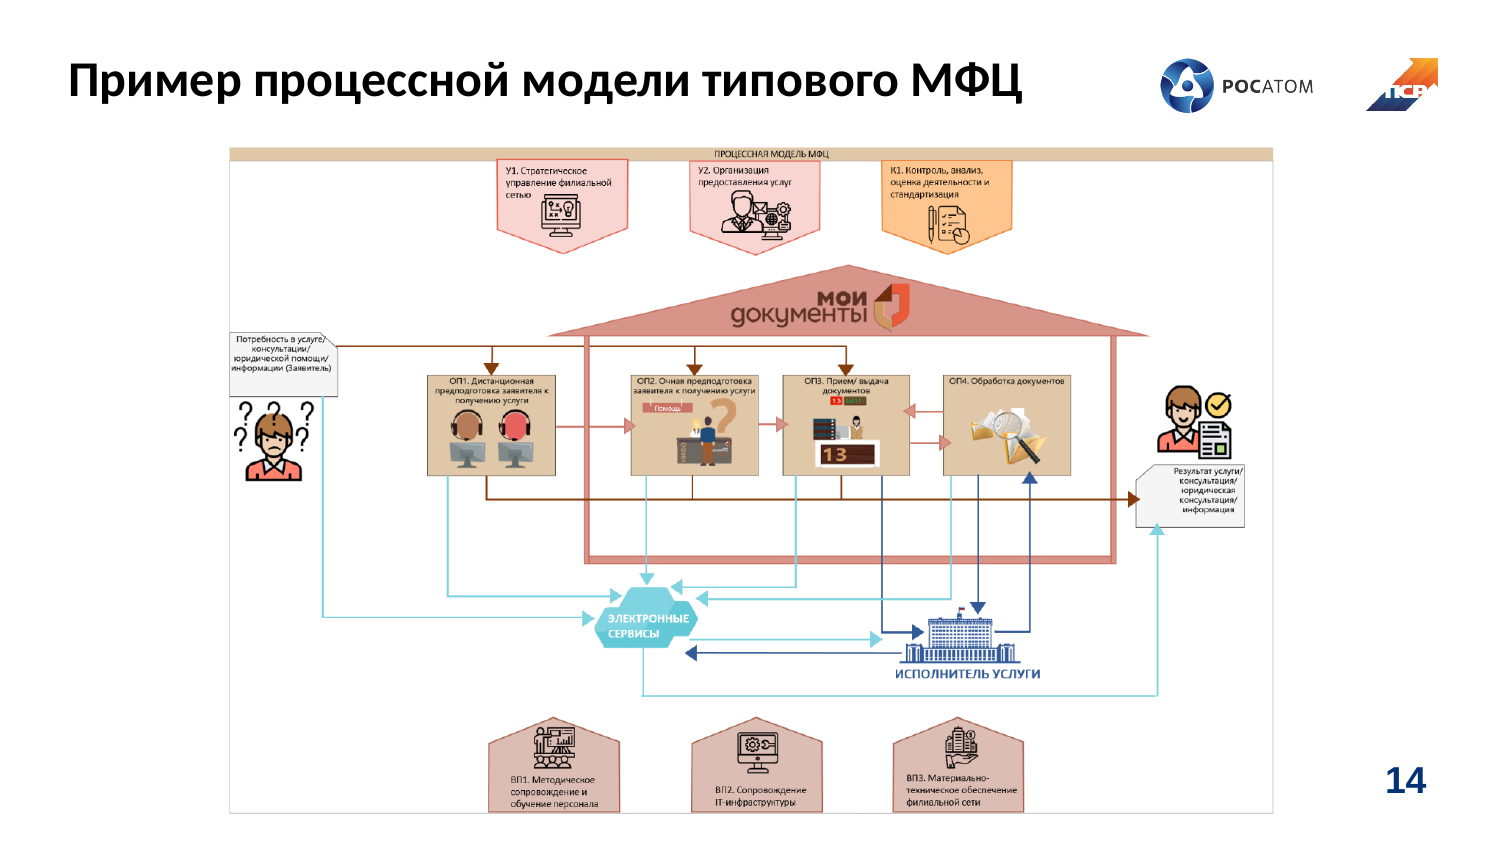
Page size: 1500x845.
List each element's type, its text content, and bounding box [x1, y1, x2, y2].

picture [223, 141, 1277, 826]
picture [1306, 58, 1313, 113]
picture [1365, 58, 1438, 113]
title Пример процессной модели типового МФЦ [53, 46, 1306, 127]
